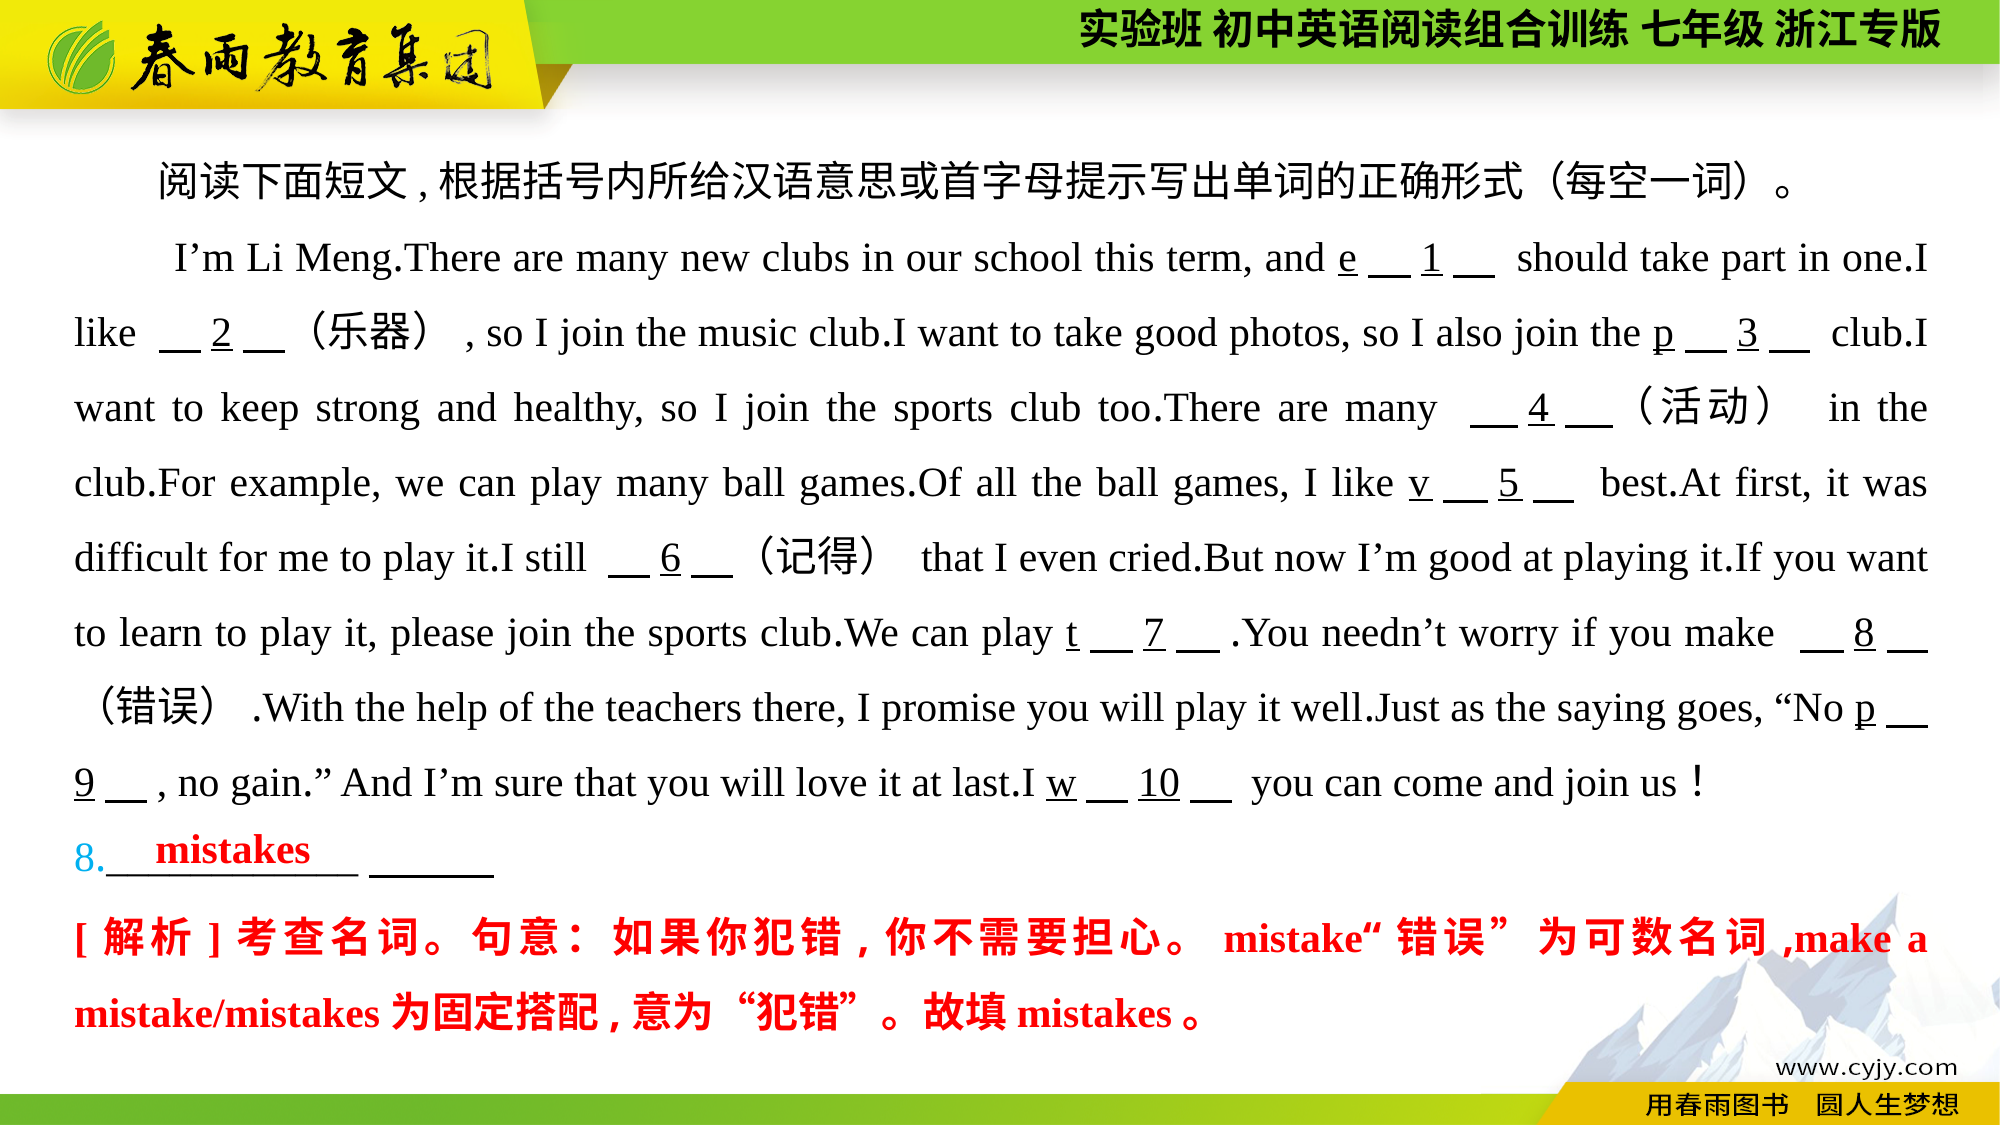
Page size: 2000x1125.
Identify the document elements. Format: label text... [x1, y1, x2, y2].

text_box [解析]考查名词。句意：如果你犯错,你不需要担心。mistake“错误”为可数名词,make a mistake/mistakes为固定搭配,意为“犯错”。故填mistakes。 [59, 877, 1944, 1043]
picture [0, 0, 2000, 1125]
text_box mistakes [140, 814, 326, 877]
list 阅读下面短文,根据括号内所给汉语意思或首字母提示写出单词的正确形式（每空一词）。 I’m Li Meng.There are many new clubs in our school this term, and e 1 should take part in one.I like 2 （乐器）, so I join the music club.I want to take good photos, so I also join the p 3 club.I want to keep strong and healthy, so I join the sports club too.There are many 4 （活动） in the club.For example, we can play many ball games.Of all the ball games, I like v 5 best.At first, it was difficult for me to play it.I still 6 （记得） that I even cried.But now I’m good at playing it.If you want to learn to play it, please join the sports club.We can play t 7 .You needn’t worry if you make 8 （错误）.With the help of the teachers there, I promise you will play it well.Just as the saying goes, “No p 9 , no gain.” And I’m sure that you will love it at last.I w 10 you can come and join us！ 8.____________ [59, 122, 1944, 877]
